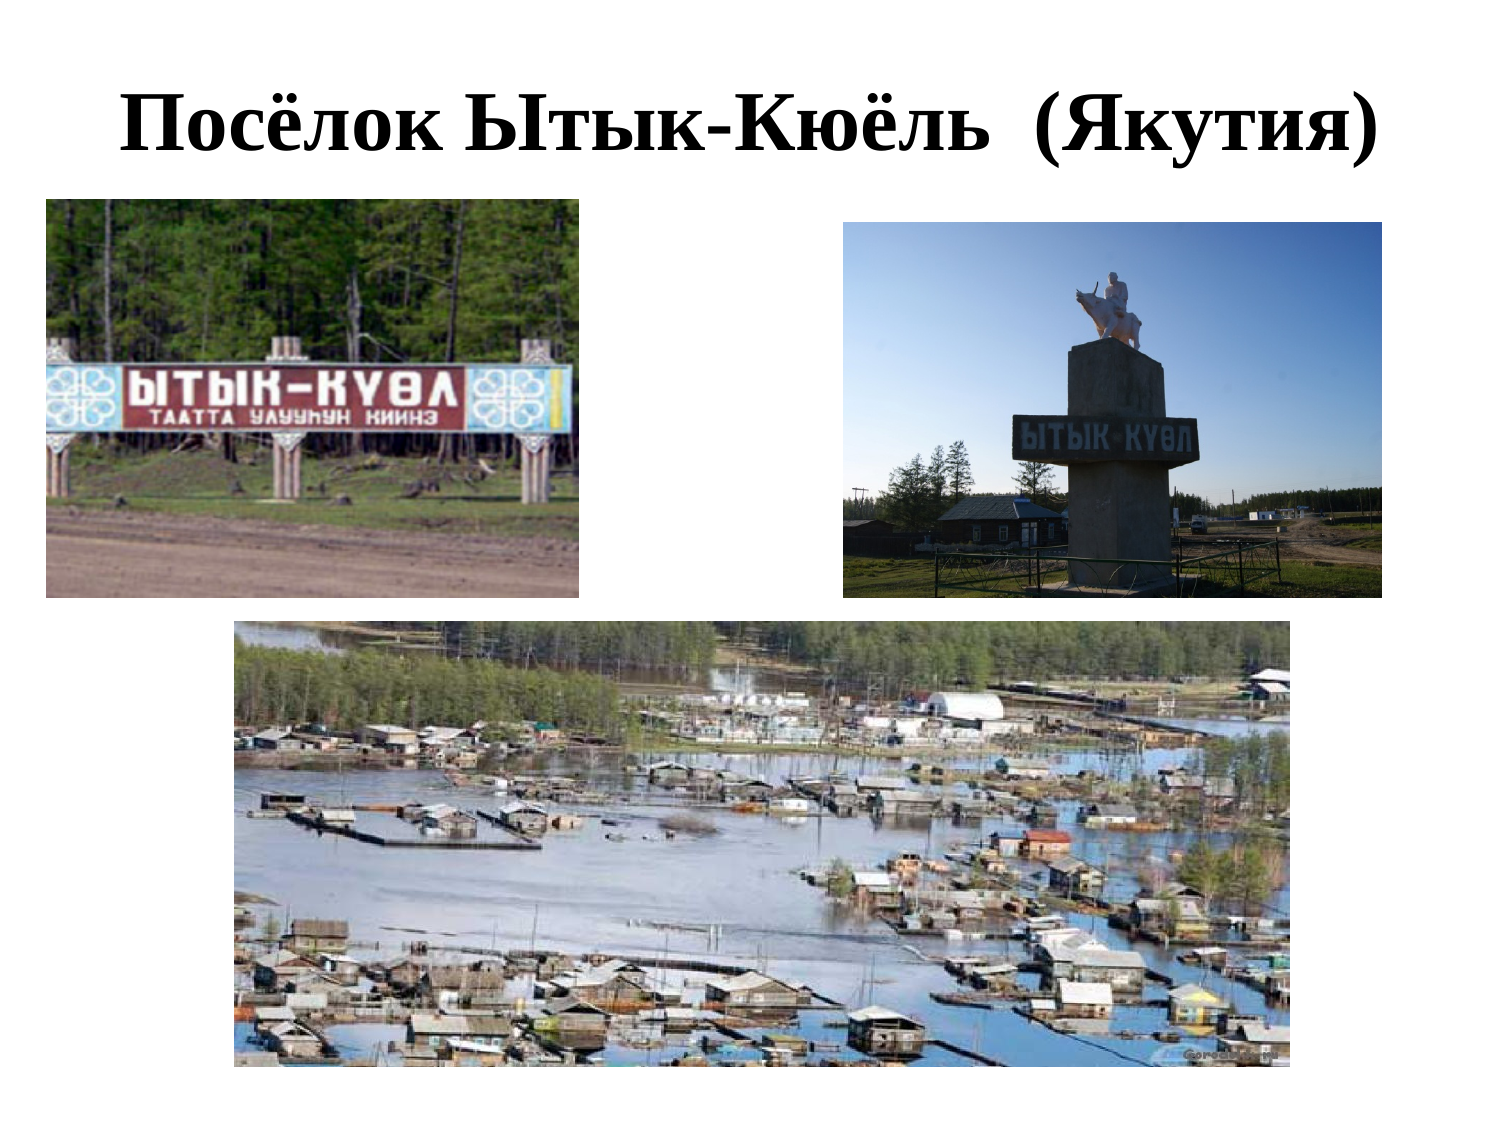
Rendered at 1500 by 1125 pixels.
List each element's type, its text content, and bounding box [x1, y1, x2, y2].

title Посёлок Ытык-Кюёль (Якутия) [75, 45, 1425, 188]
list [46, 198, 579, 598]
picture [843, 222, 1382, 598]
picture [234, 620, 1290, 1067]
